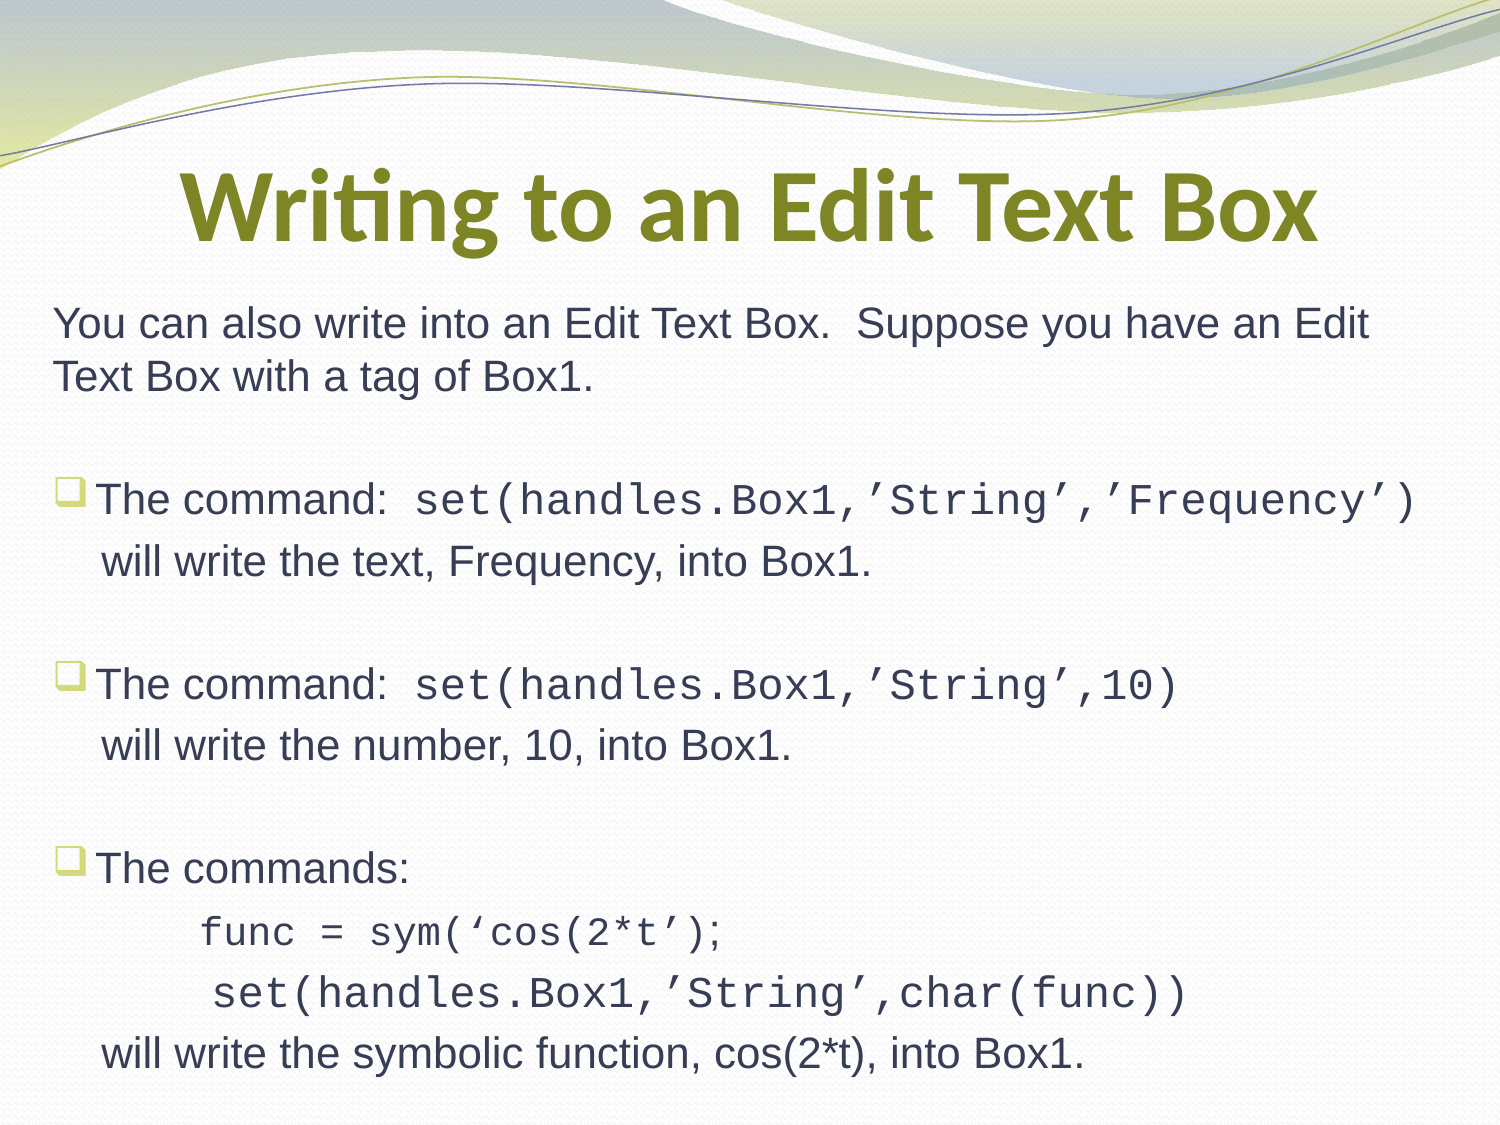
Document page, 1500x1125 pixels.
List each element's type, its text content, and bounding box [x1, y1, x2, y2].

list You can also write into an Edit Text Box. Suppose you have an Edit Text Box with a tag of Box1. The command: set(handles.Box1,’String’,’Frequency’) will write the text, Frequency, into Box1. The command: set(handles.Box1,’String’,10) will write the number, 10, into Box1. The commands: func = sym(‘cos(2*t’); set(handles.Box1,’String’,char(func)) will write the symbolic function, cos(2*t), into Box1. [37, 287, 1463, 1100]
title Writing to an Edit Text Box [75, 75, 1425, 263]
